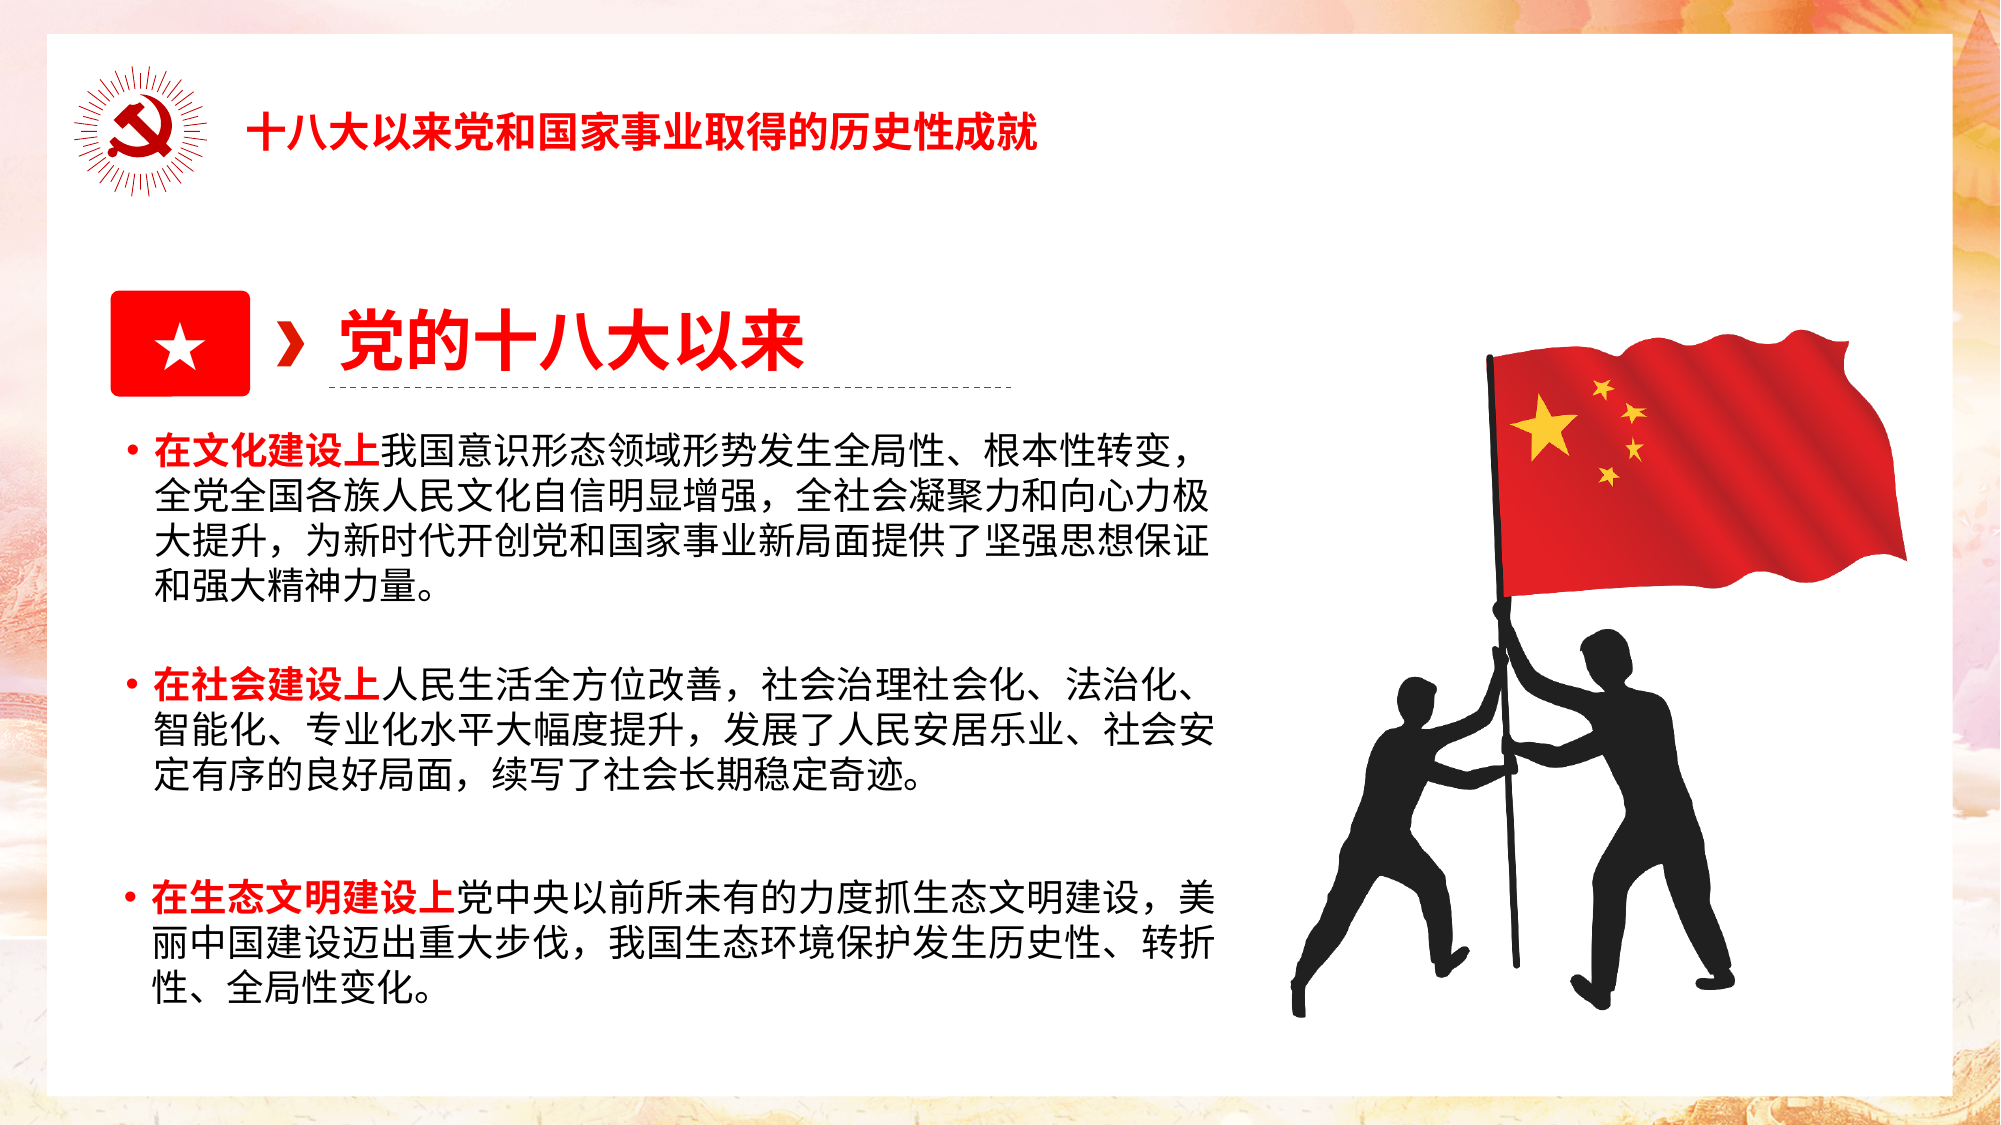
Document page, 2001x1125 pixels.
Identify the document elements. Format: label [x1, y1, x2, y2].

text_box [111, 282, 1067, 396]
picture [1130, 253, 2000, 1125]
text_box [0, 0, 2000, 1125]
text_box [74, 66, 207, 197]
